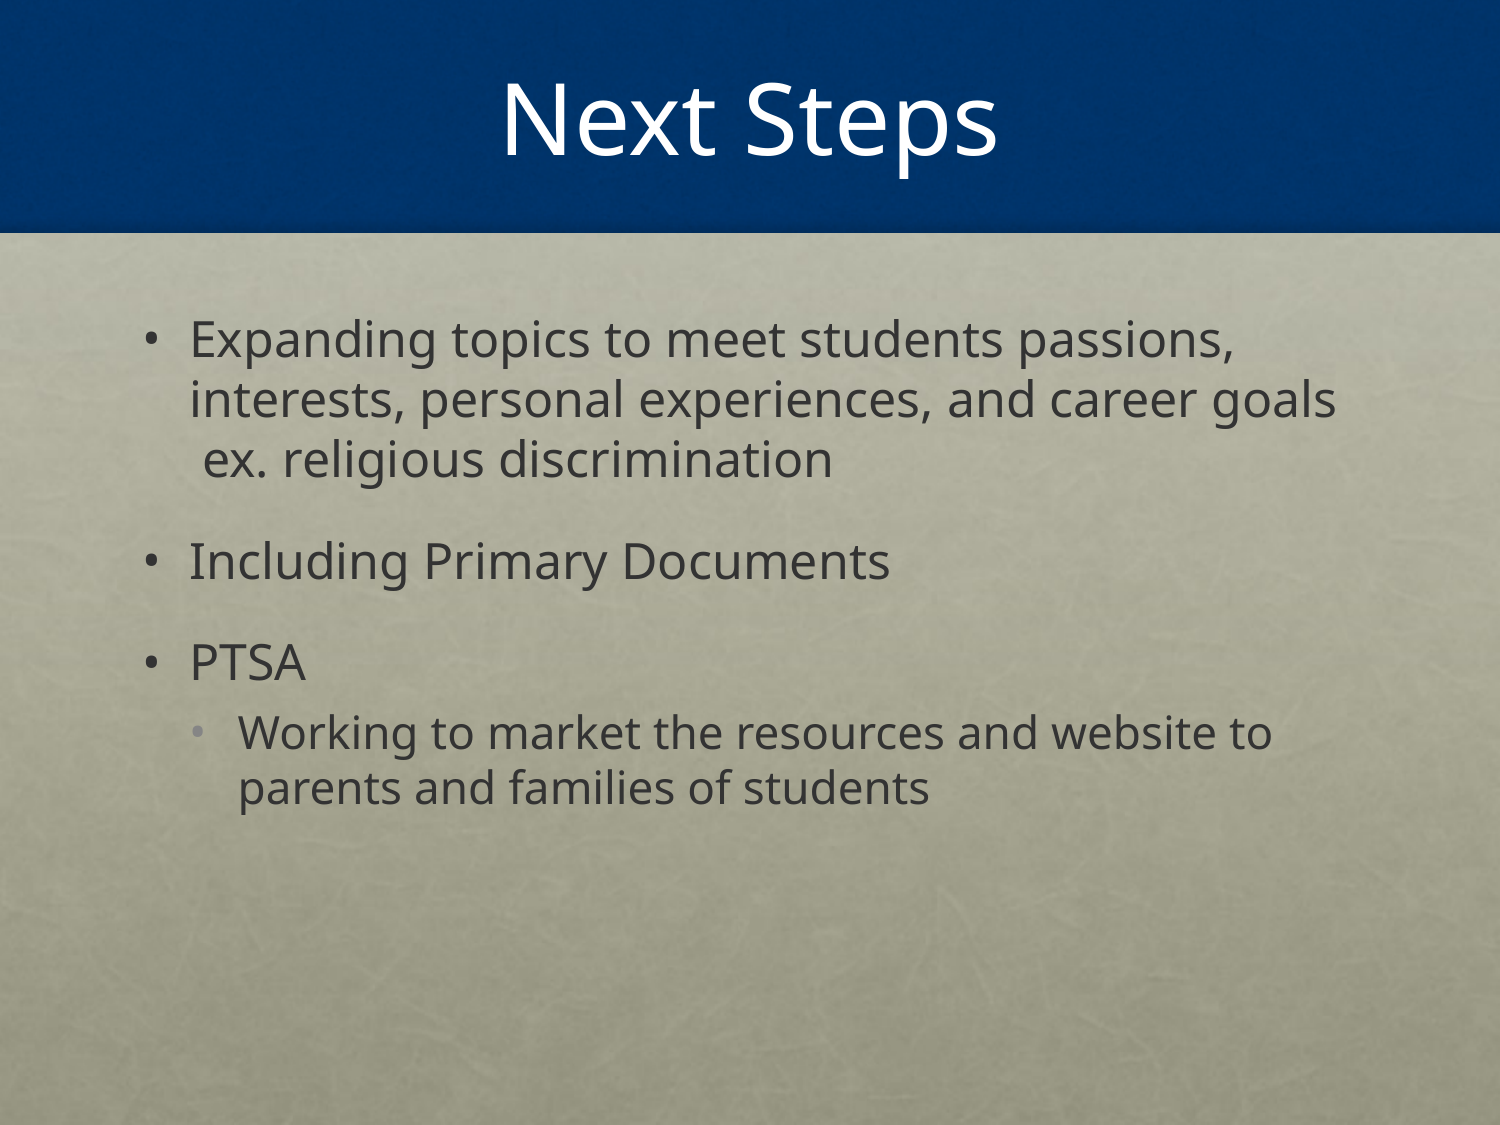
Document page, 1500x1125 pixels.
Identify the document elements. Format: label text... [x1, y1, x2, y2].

title Next Steps [127, 10, 1372, 221]
list Expanding topics to meet students passions, interests, personal experiences, and career goals ex. religious discrimination Including Primary Documents PTSA Working to market the resources and website to parents and families of students [127, 299, 1372, 1005]
picture [0, 214, 1500, 1125]
